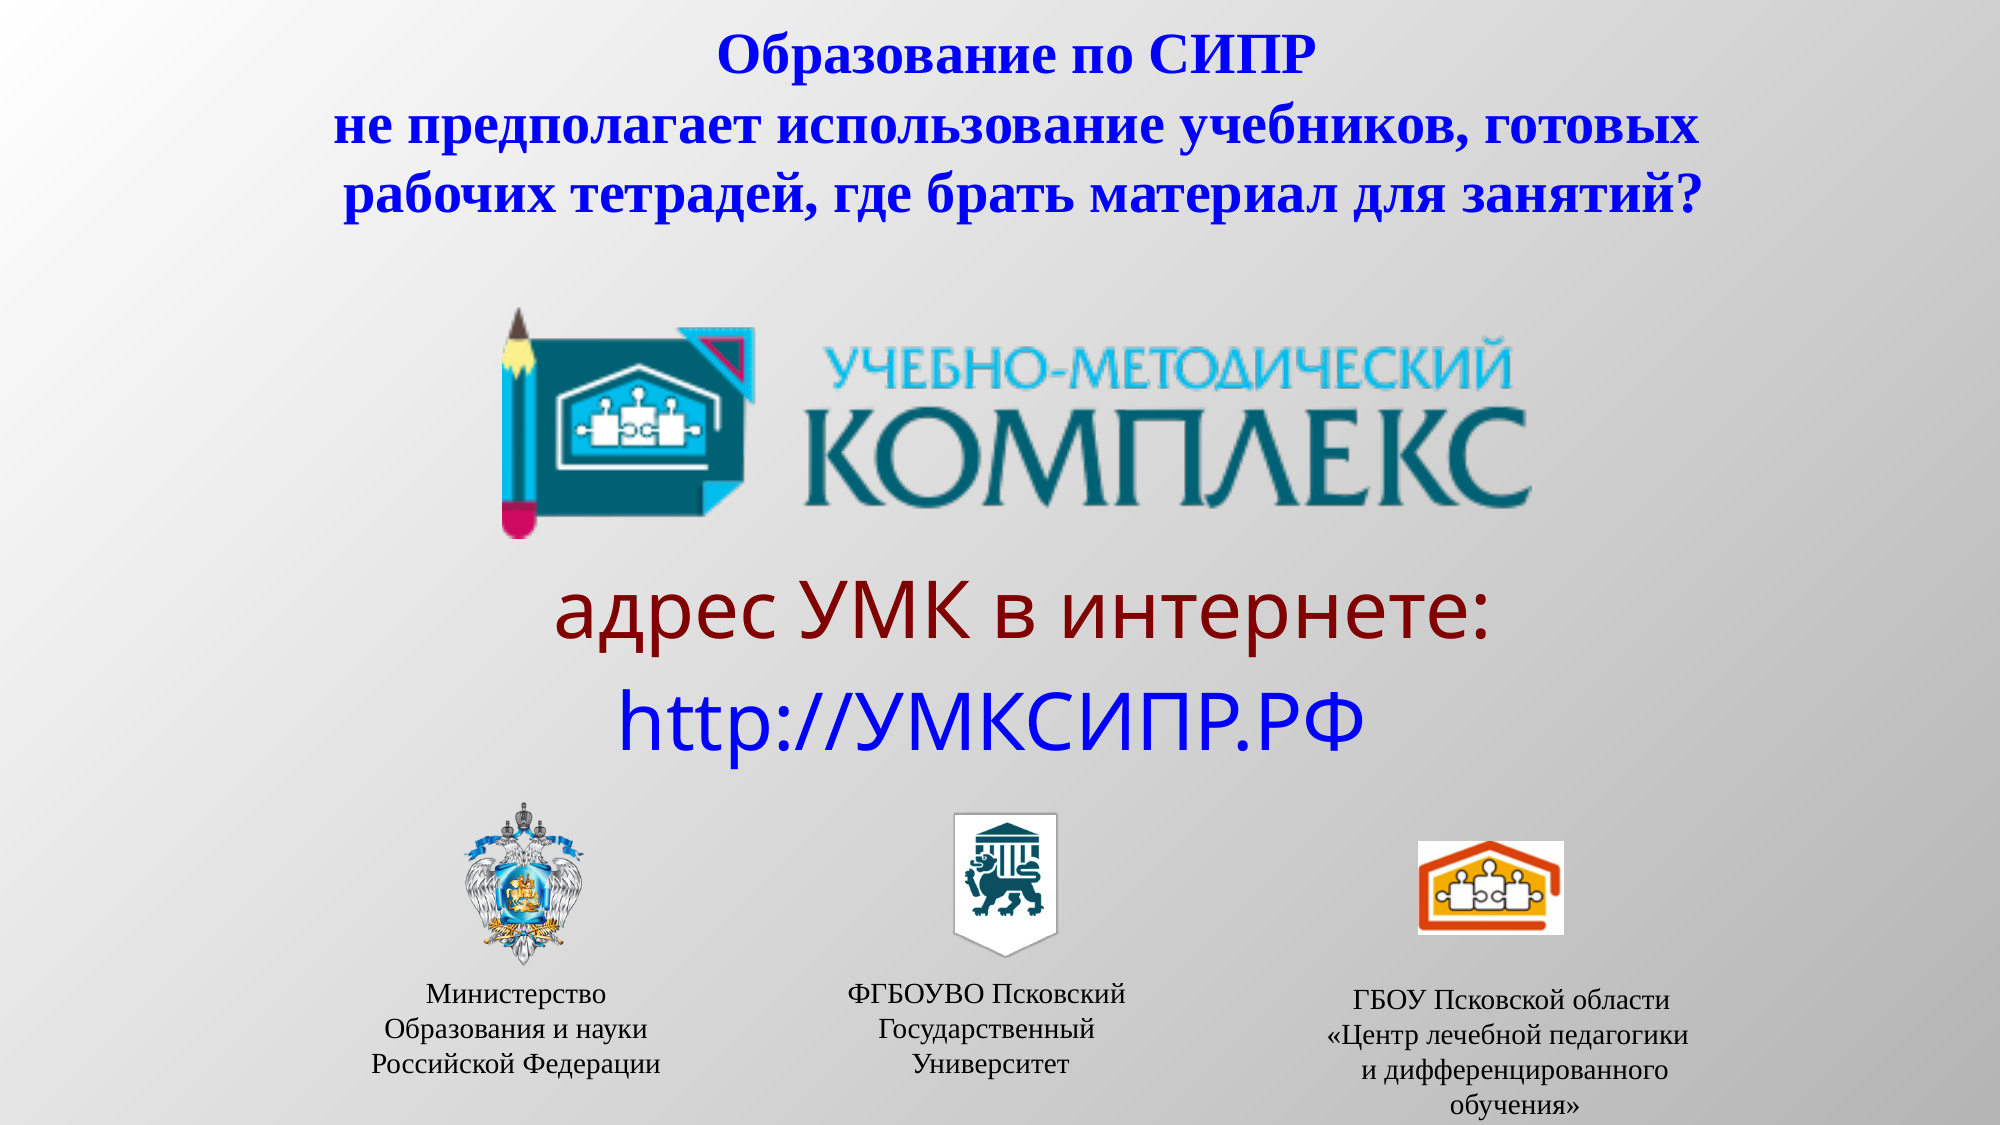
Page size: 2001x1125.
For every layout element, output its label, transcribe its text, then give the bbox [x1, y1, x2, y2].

picture [945, 802, 1072, 968]
picture [463, 802, 594, 967]
text_box ГБОУ Псковской области «Центр лечебной педагогики и дифференцированного обучения» [1275, 972, 1733, 1125]
text_box Образование по СИПР не предполагает использование учебников, готовых рабочих тетрадей, где брать материал для занятий? [319, 7, 1730, 232]
text_box Министерство Образования и науки Российской Федерации [338, 967, 694, 1087]
text_box ФГБОУВО Псковский Государственный Университет [818, 967, 1163, 1087]
picture [502, 307, 1532, 540]
list адрес УМК в интернете: http://УМКСИПР.РФ [338, 550, 1689, 776]
picture [1418, 841, 1564, 935]
